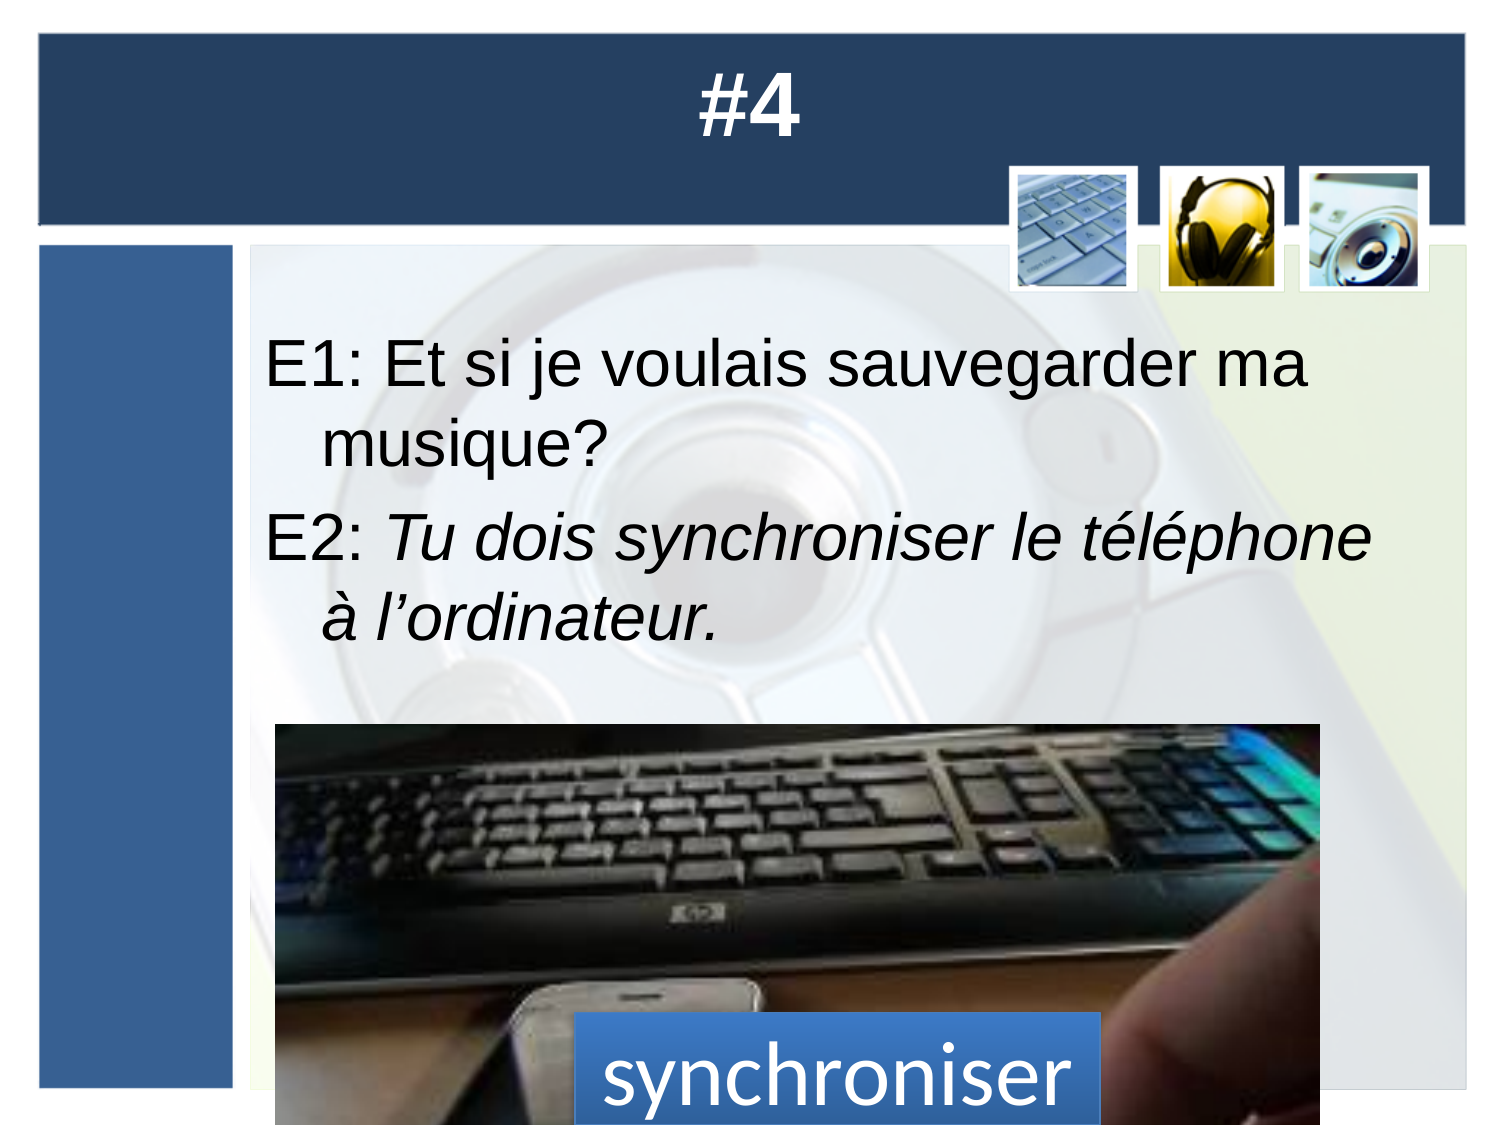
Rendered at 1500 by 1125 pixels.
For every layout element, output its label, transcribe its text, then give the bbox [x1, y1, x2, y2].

title #4 [75, 37, 1425, 163]
picture [0, 0, 1500, 1125]
list E1: Et si je voulais sauvegarder ma musique? E2: Tu dois synchroniser le téléphone à l’ordinateur. [249, 312, 1425, 1080]
